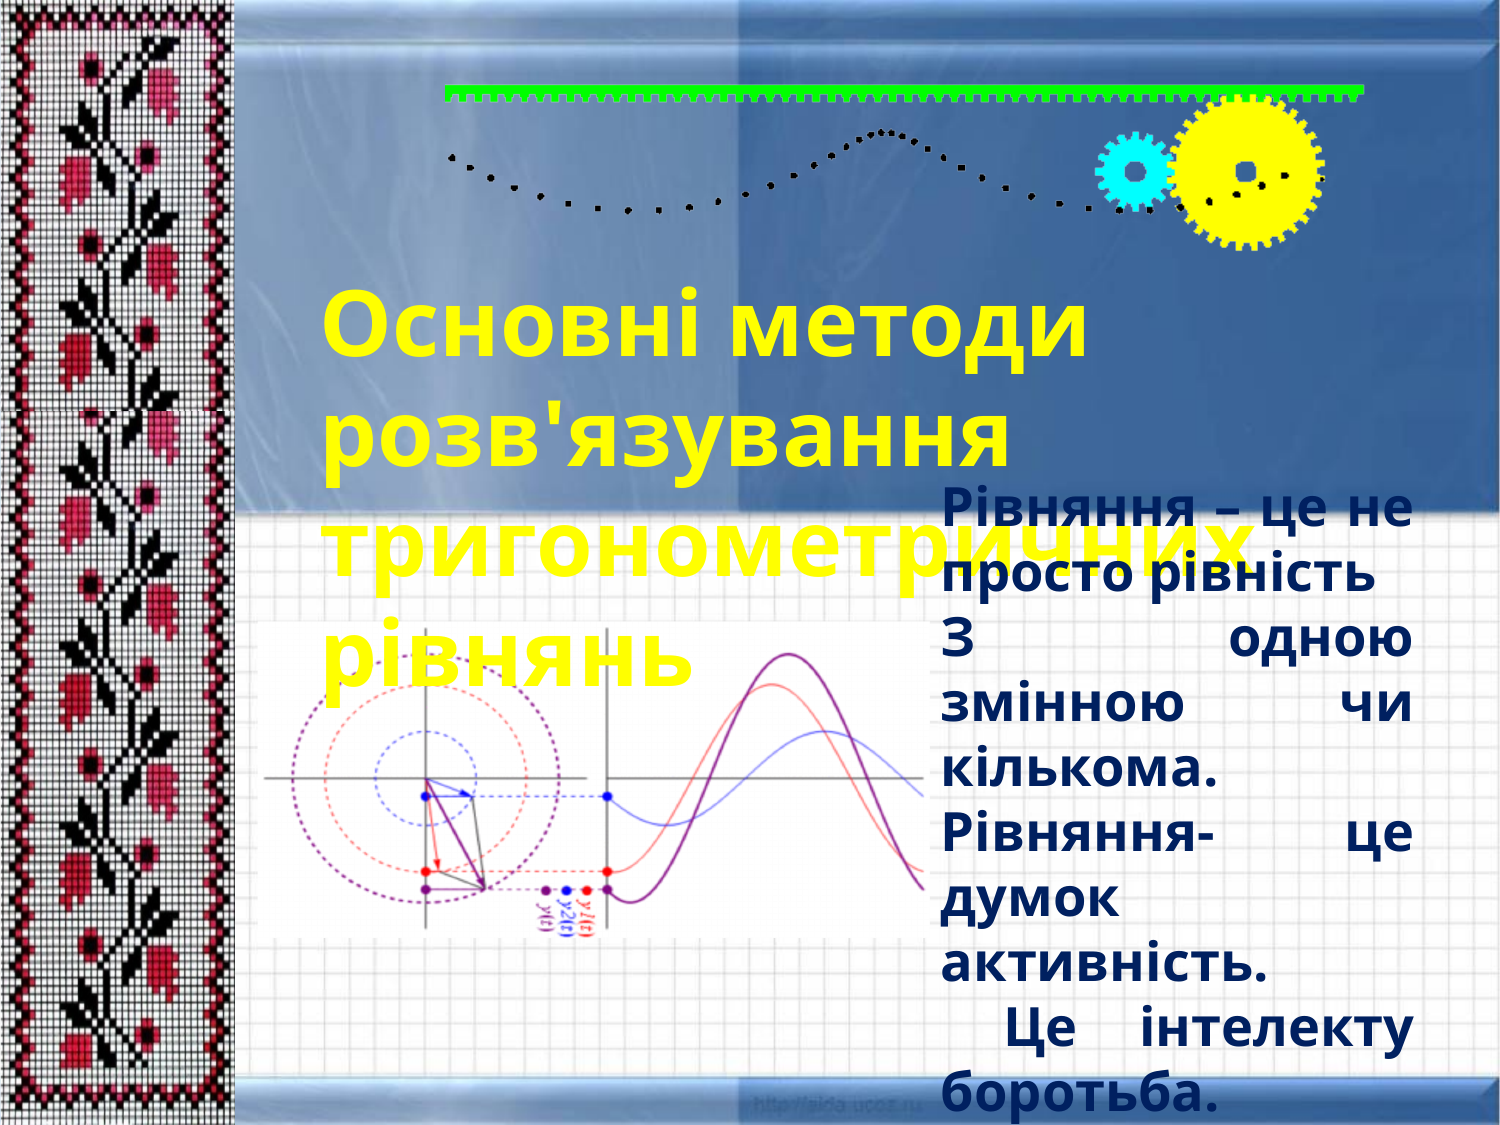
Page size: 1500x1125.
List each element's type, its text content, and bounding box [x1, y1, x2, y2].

text_box Основні методи розв'язування тригонометричних рівнянь [304, 257, 1407, 713]
picture [0, 0, 1500, 1125]
text_box Рівняння – це не просто рівність З одною змінною чи кількома. Рівняння- це думок активність. Це інтелекту боротьба. [925, 465, 1430, 1125]
